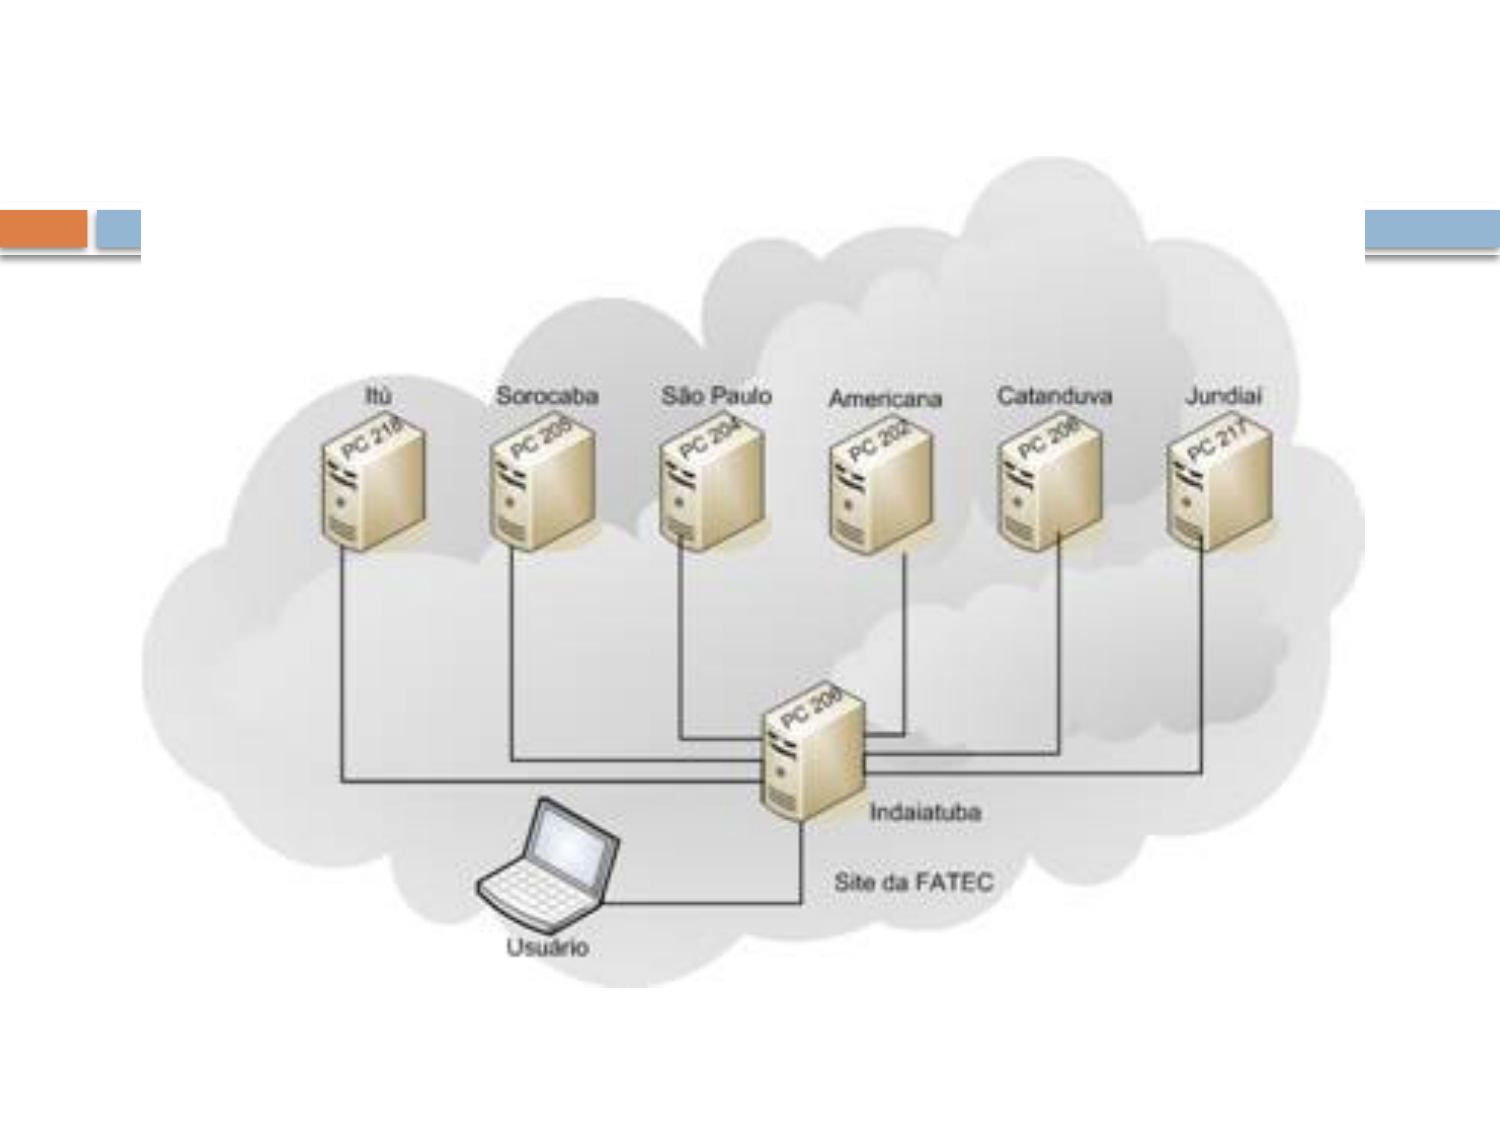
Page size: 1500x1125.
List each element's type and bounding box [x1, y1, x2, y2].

picture [141, 156, 1365, 989]
